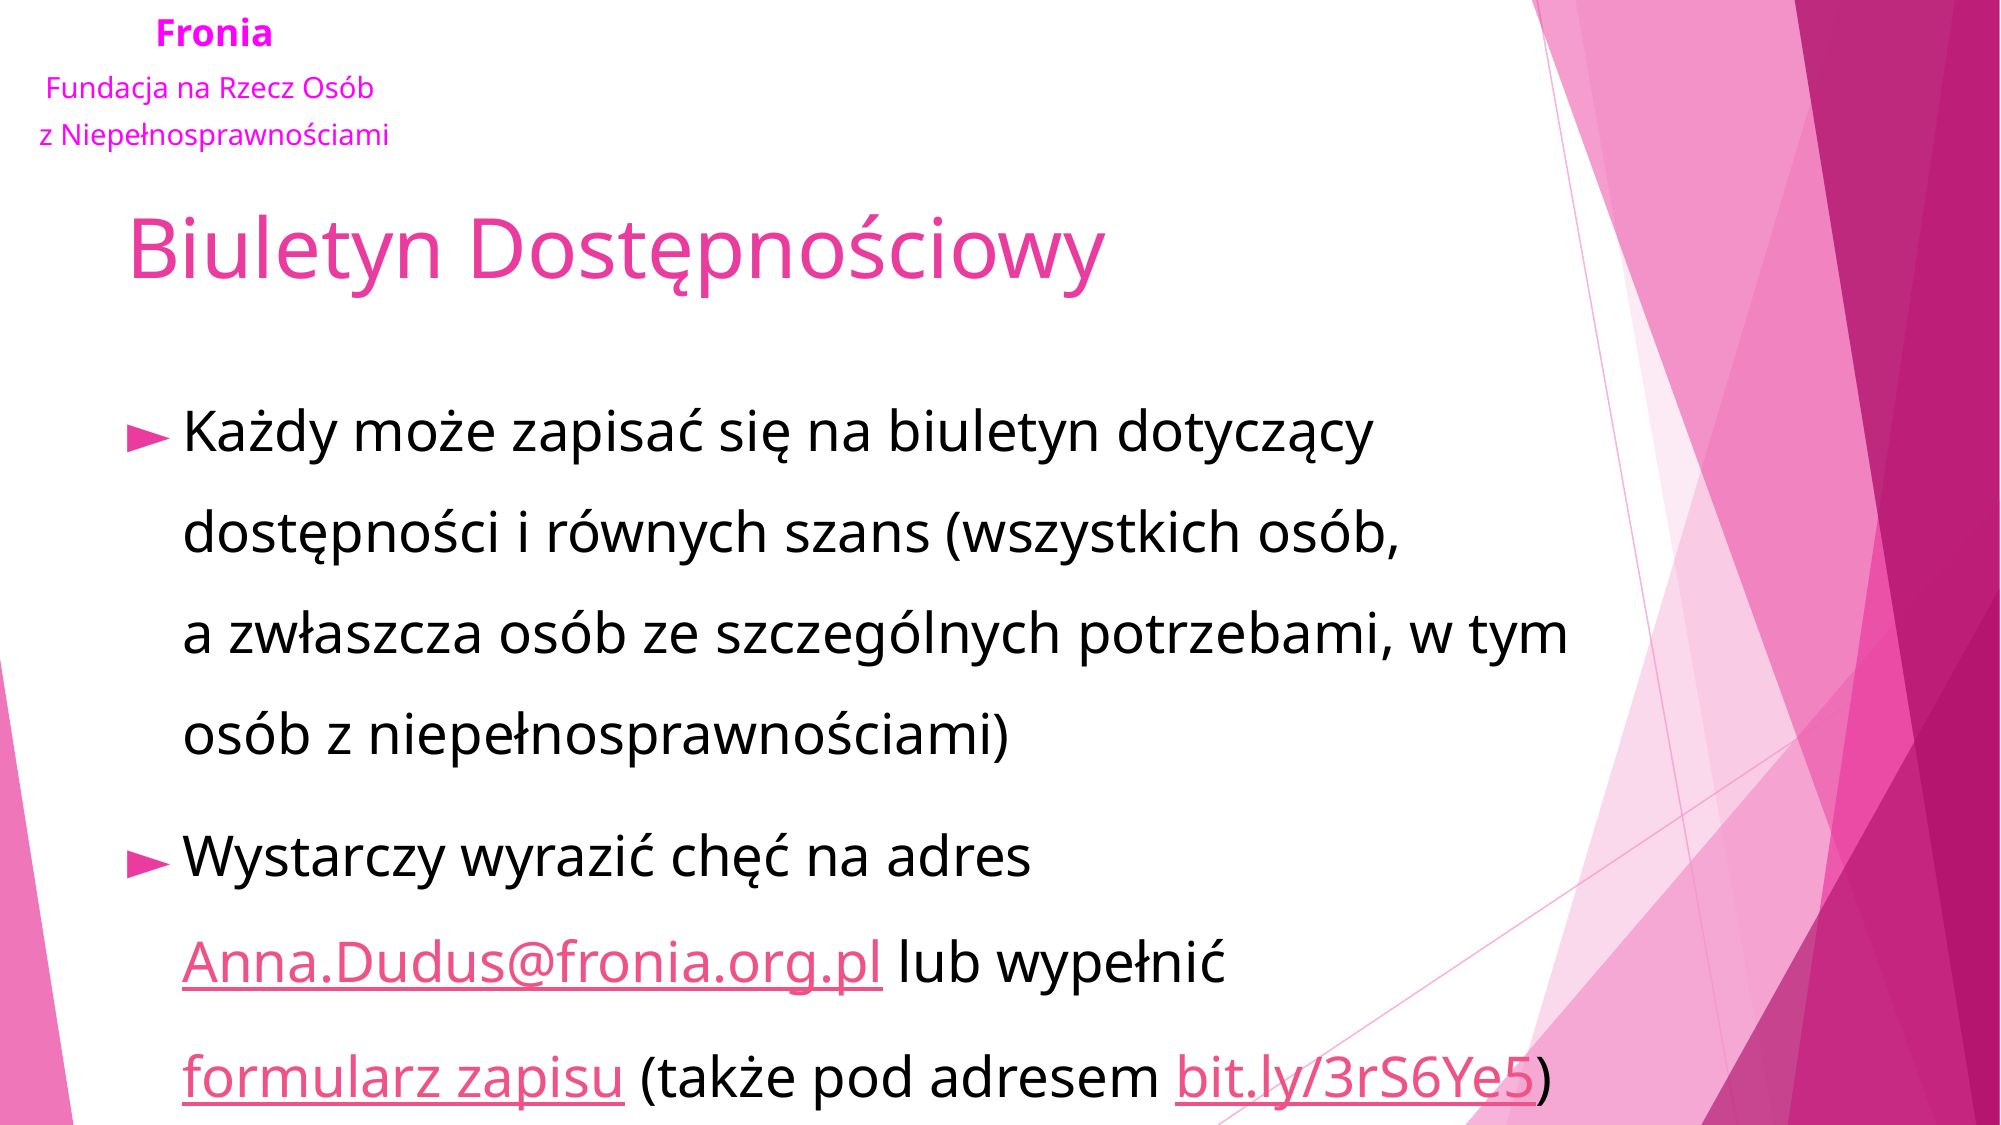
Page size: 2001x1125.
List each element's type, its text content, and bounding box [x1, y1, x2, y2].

title Biuletyn Dostępnościowy [111, 136, 1522, 353]
list Każdy może zapisać się na biuletyn dotyczący dostępności i równych szans (wszystkich osób, a zwłaszcza osób ze szczególnych potrzebami, w tym osób z niepełnosprawnościami) Wystarczy wyrazić chęć na adres Anna.Dudus@fronia.org.pl lub wypełnić formularz zapisu (także pod adresem bit.ly/3rS6Ye5) [111, 353, 1653, 1125]
